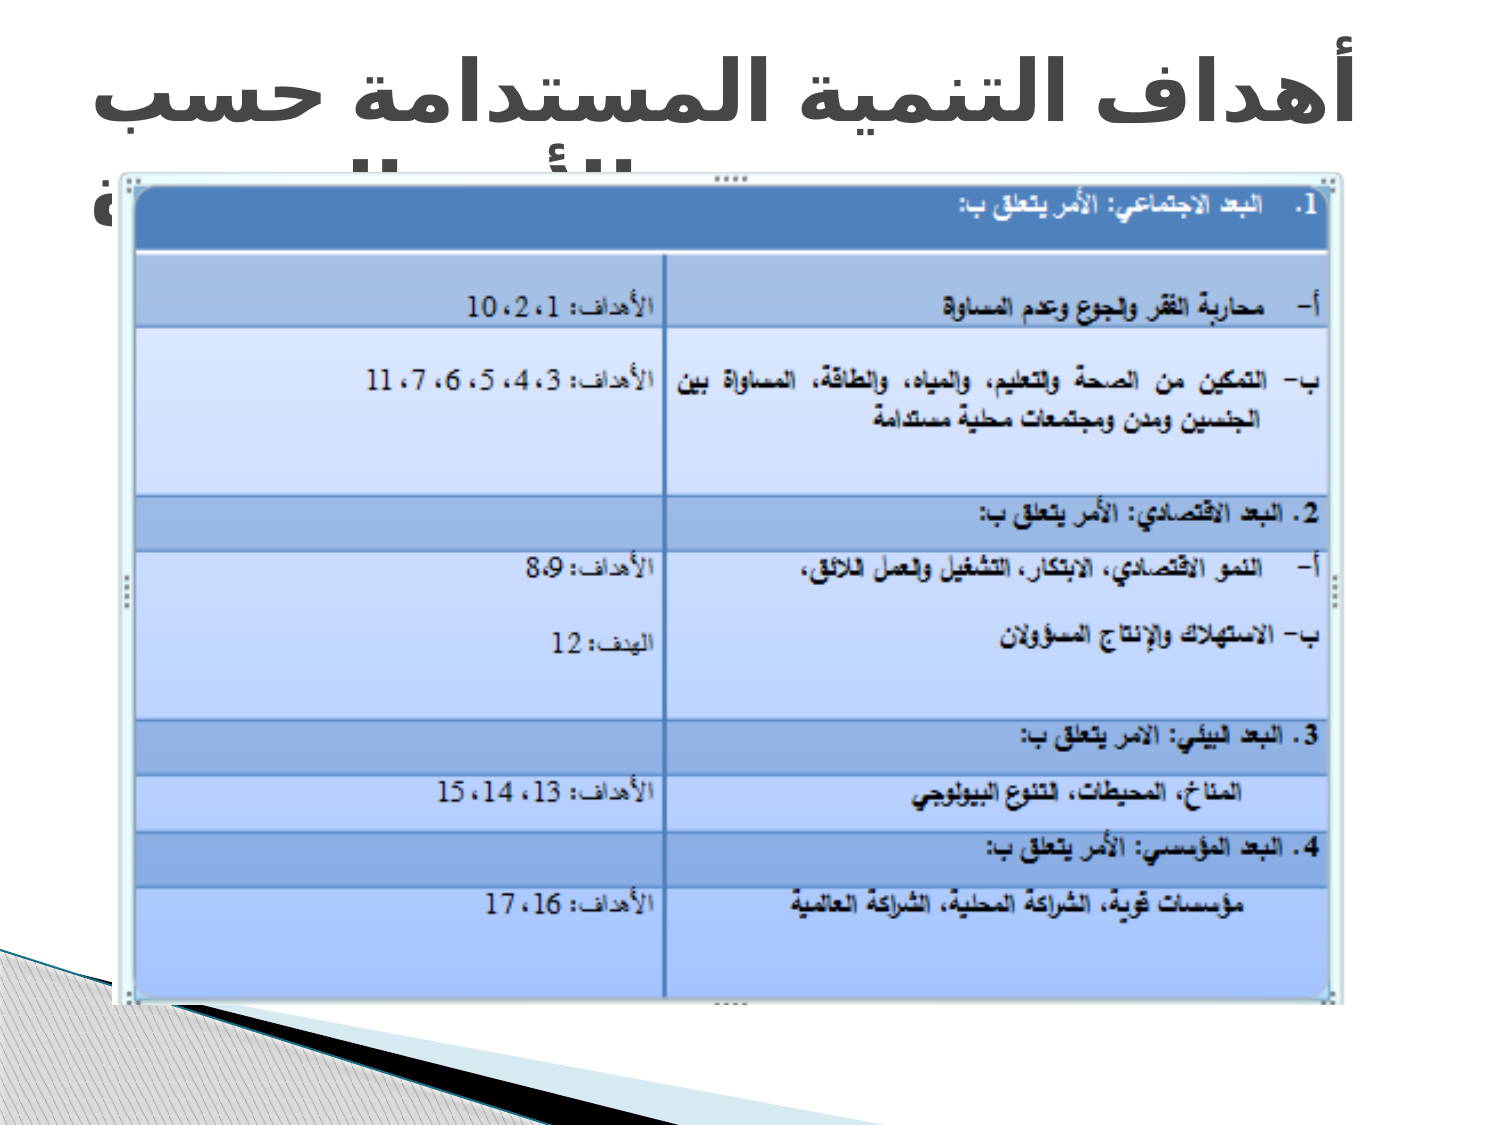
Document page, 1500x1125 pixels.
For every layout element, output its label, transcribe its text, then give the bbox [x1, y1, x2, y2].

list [111, 172, 1361, 1005]
title أهداف التنمية المستدامة حسب الأمم المتحدة: [75, 45, 1425, 233]
